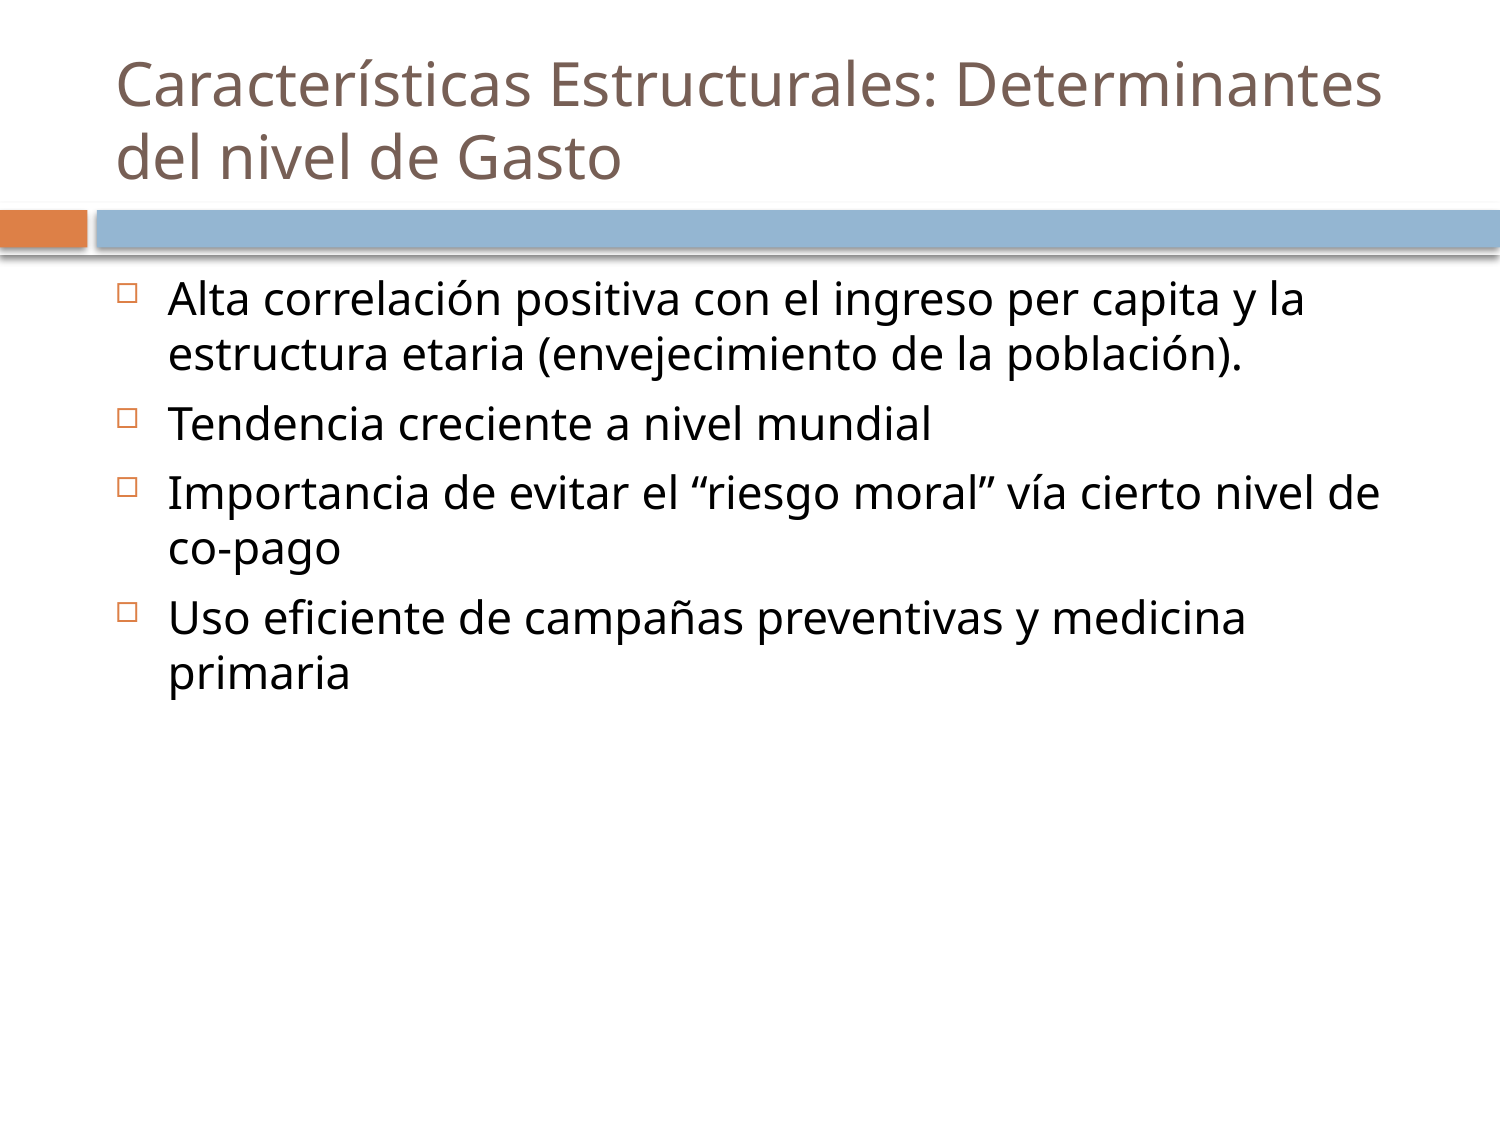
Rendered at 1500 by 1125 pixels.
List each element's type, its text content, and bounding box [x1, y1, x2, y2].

list Alta correlación positiva con el ingreso per capita y la estructura etaria (envejecimiento de la población). Tendencia creciente a nivel mundial Importancia de evitar el “riesgo moral” vía cierto nivel de co-pago Uso eficiente de campañas preventivas y medicina primaria [100, 262, 1438, 1005]
title Características Estructurales: Determinantes del nivel de Gasto [100, 37, 1438, 200]
